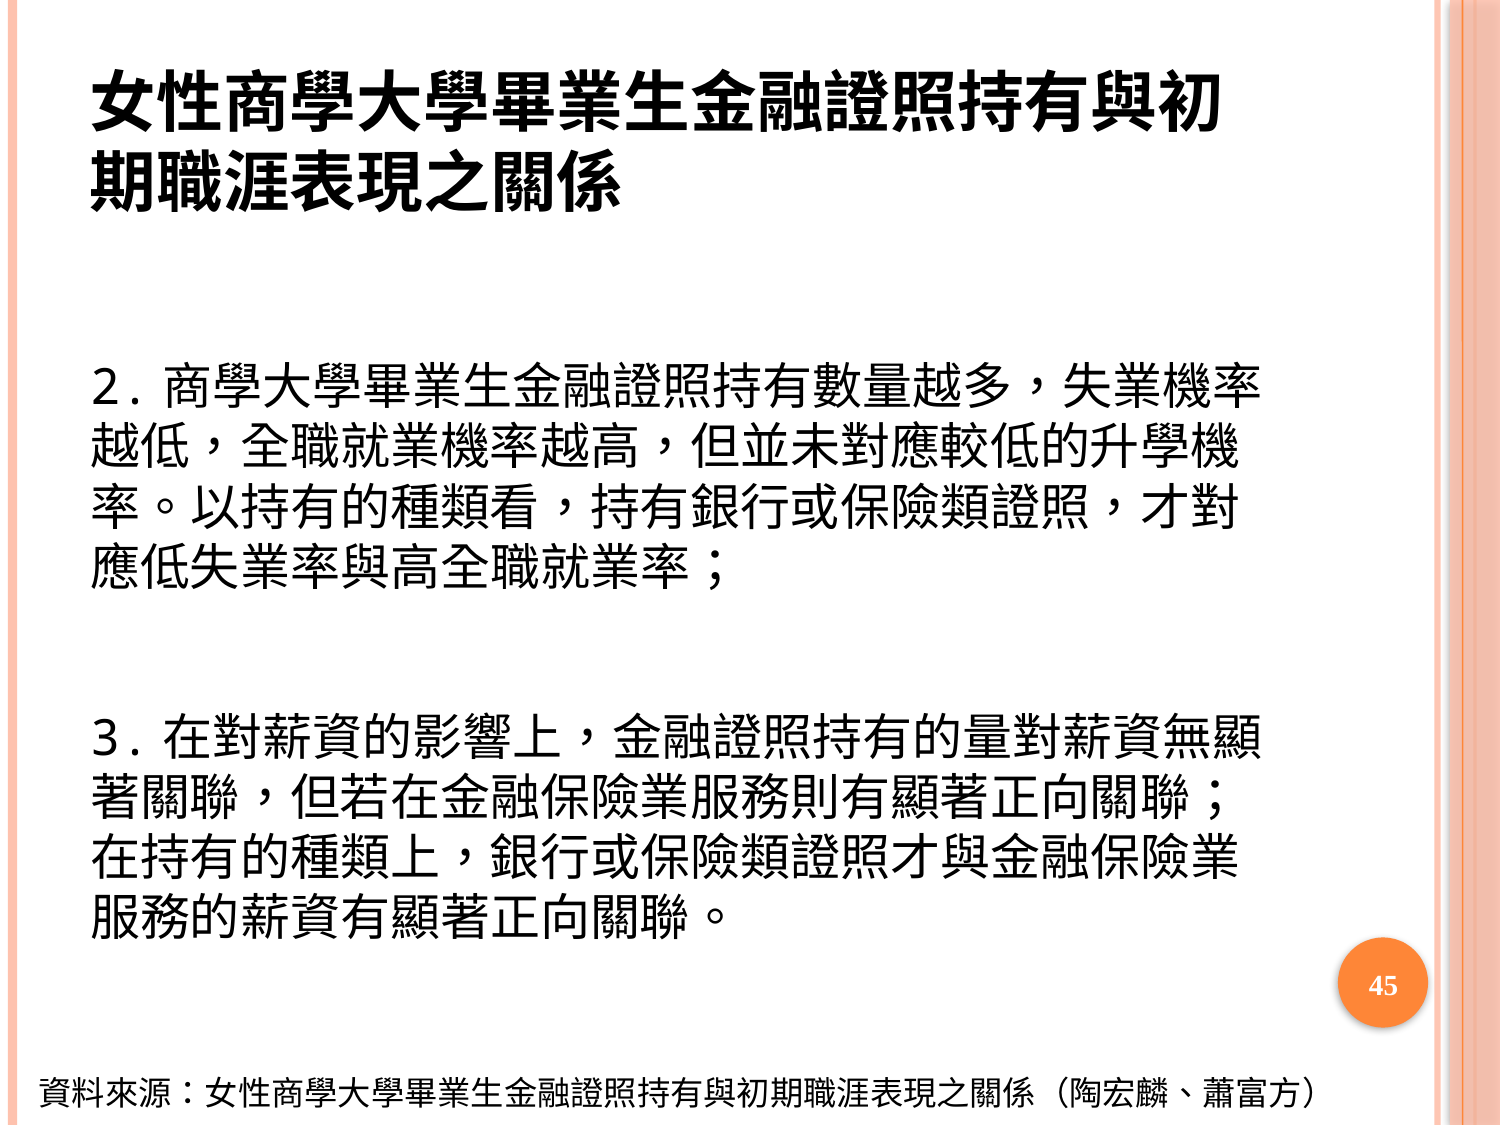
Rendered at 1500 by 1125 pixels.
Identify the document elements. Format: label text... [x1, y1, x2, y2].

title 女性商學大學畢業生金融證照持有與初期職涯表現之關係 [75, 45, 1300, 235]
list 2.商學大學畢業生金融證照持有數量越多，失業機率越低，全職就業機率越高，但並未對應較低的升學機率。以持有的種類看，持有銀行或保險類證照，才對應低失業率與高全職就業率； 3.在對薪資的影響上，金融證照持有的量對薪資無顯著關聯，但若在金融保險業服務則有顯著正向關聯；在持有的種類上，銀行或保險類證照才與金融保險業服務的薪資有顯著正向關聯。 [74, 262, 1301, 1063]
slide_number 45 [1333, 940, 1434, 1026]
text_box 資料來源：女性商學大學畢業生金融證照持有與初期職涯表現之關係（陶宏麟、蕭富方） [23, 1064, 1400, 1120]
